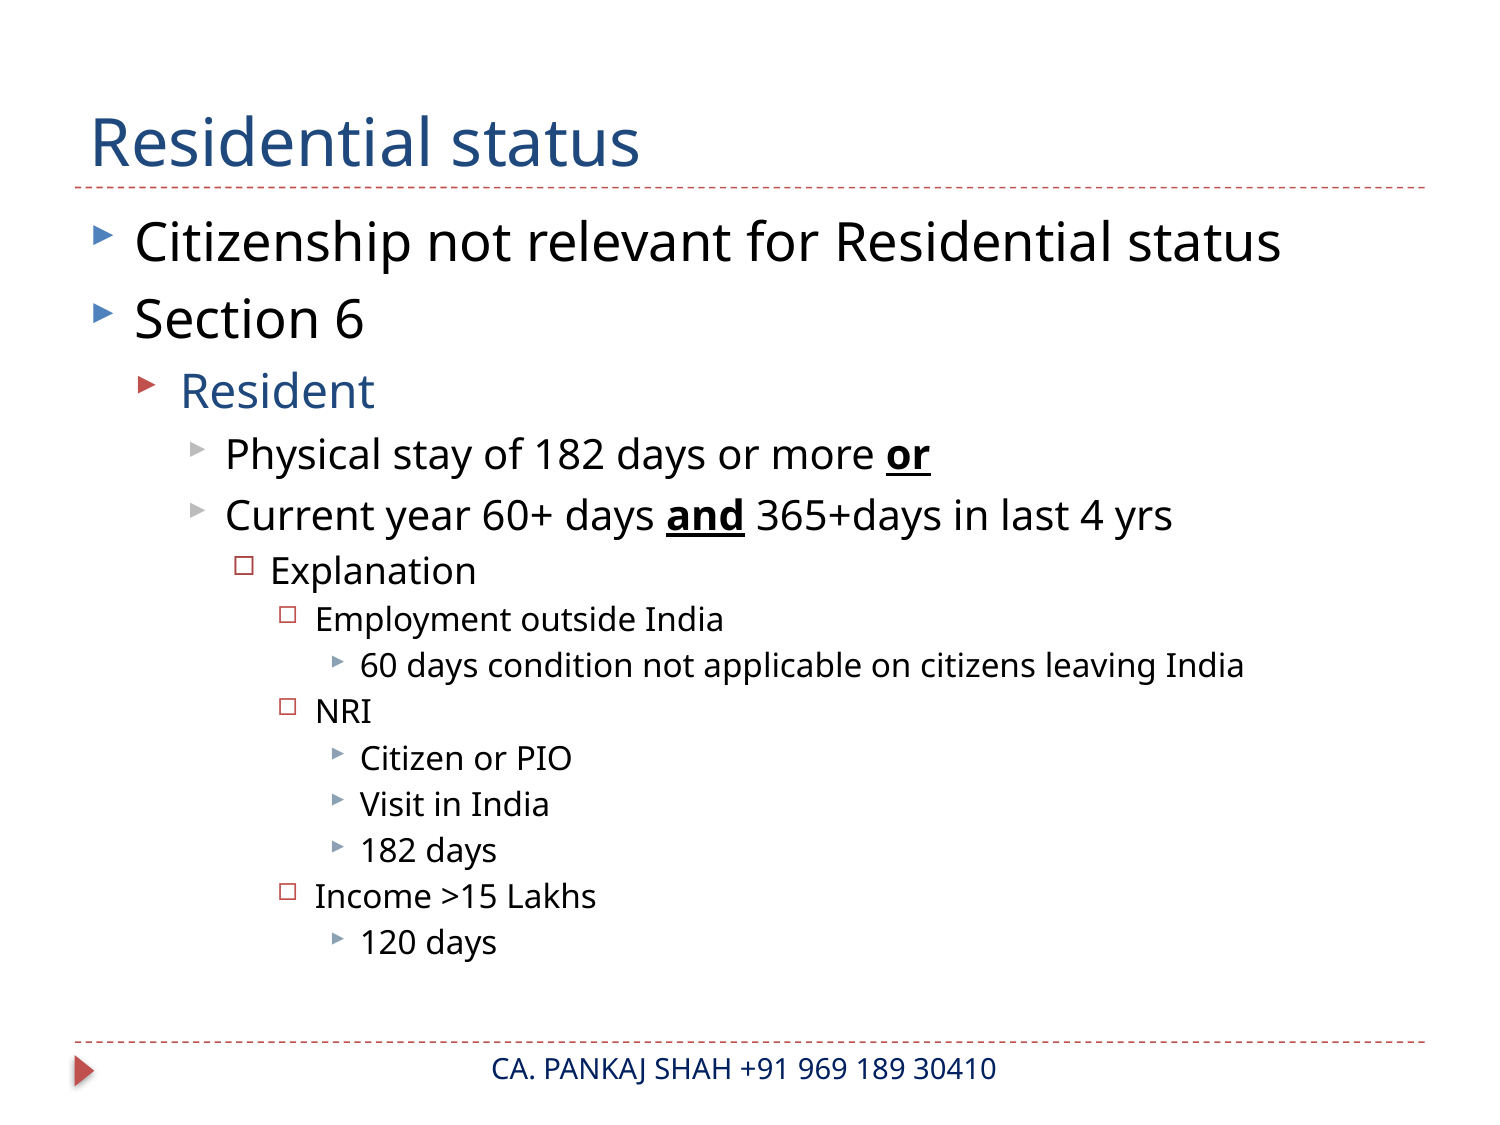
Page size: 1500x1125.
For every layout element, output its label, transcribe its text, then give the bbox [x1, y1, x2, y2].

list Citizenship not relevant for Residential status Section 6 Resident Physical stay of 182 days or more or Current year 60+ days and 365+days in last 4 yrs Explanation Employment outside India 60 days condition not applicable on citizens leaving India NRI Citizen or PIO Visit in India 182 days Income >15 Lakhs 120 days [75, 200, 1425, 1010]
text_box CA. PANKAJ SHAH +91 969 189 30410 [210, 1042, 1278, 1093]
title Residential status [75, 24, 1425, 188]
